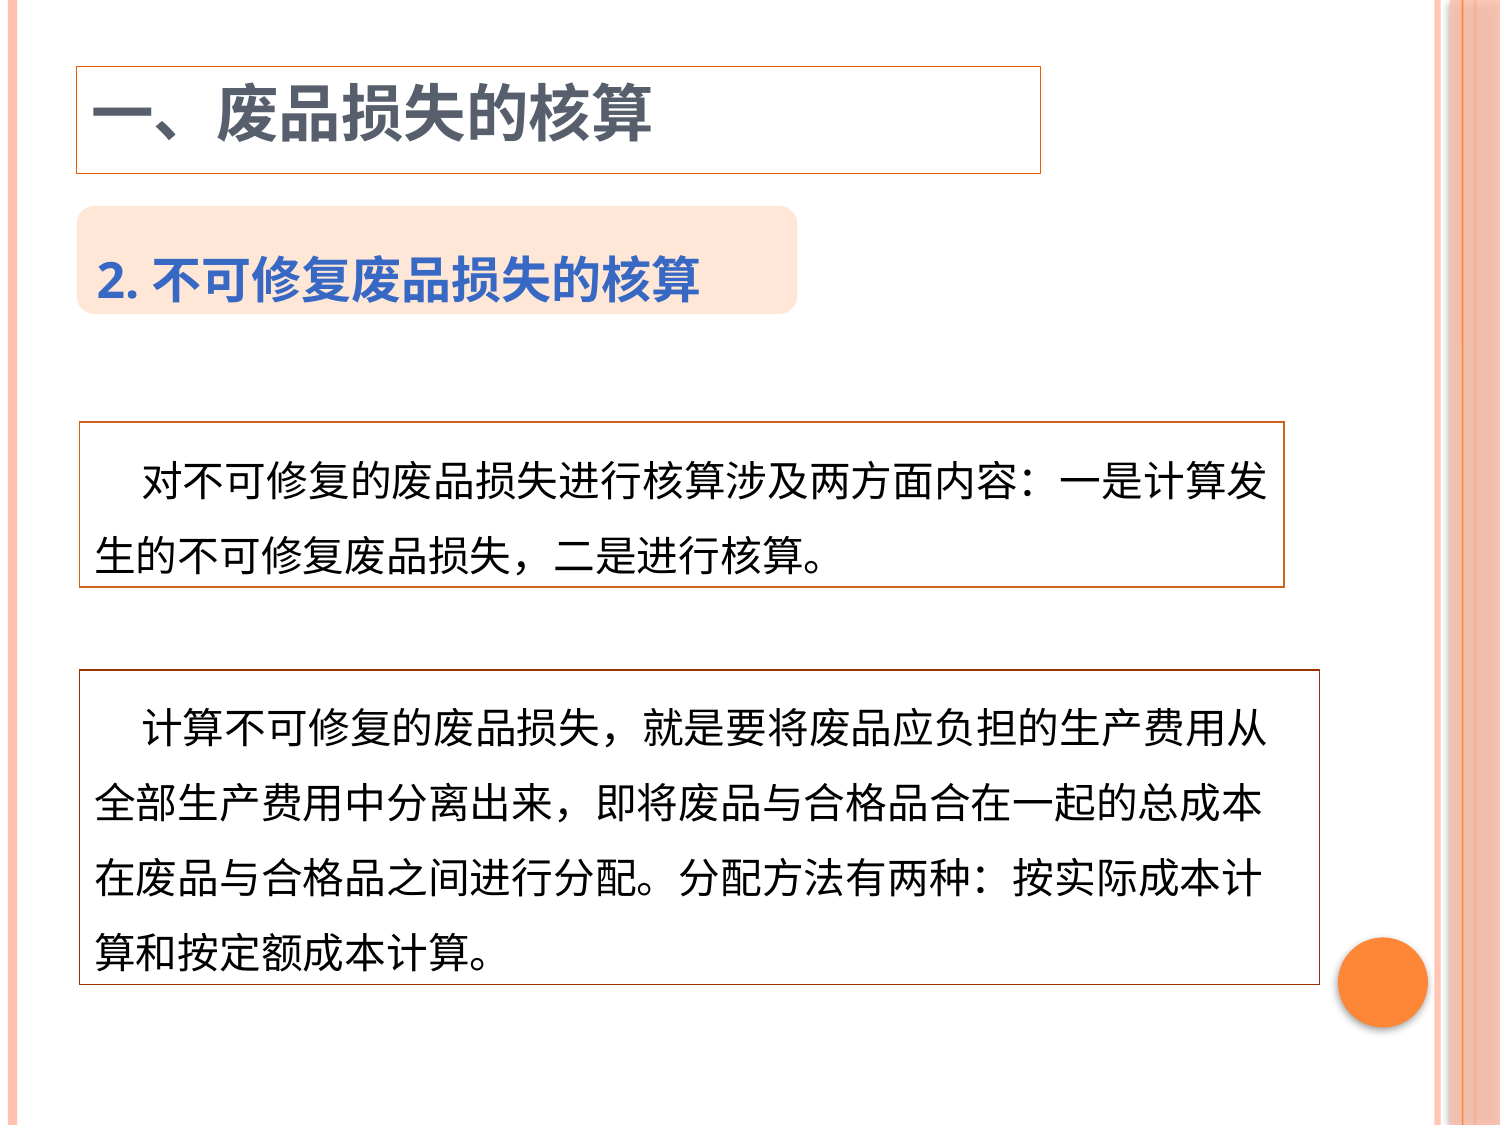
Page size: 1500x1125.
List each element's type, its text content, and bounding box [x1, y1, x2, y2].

text_box 计算不可修复的废品损失，就是要将废品应负担的生产费用从全部生产费用中分离出来，即将废品与合格品合在一起的总成本在废品与合格品之间进行分配。分配方法有两种：按实际成本计算和按定额成本计算。 [79, 669, 1320, 985]
text_box 对不可修复的废品损失进行核算涉及两方面内容：一是计算发生的不可修复废品损失，二是进行核算。 [79, 422, 1285, 587]
text_box 2.不可修复废品损失的核算 [76, 205, 798, 314]
text_box 一、废品损失的核算 [76, 66, 1041, 174]
